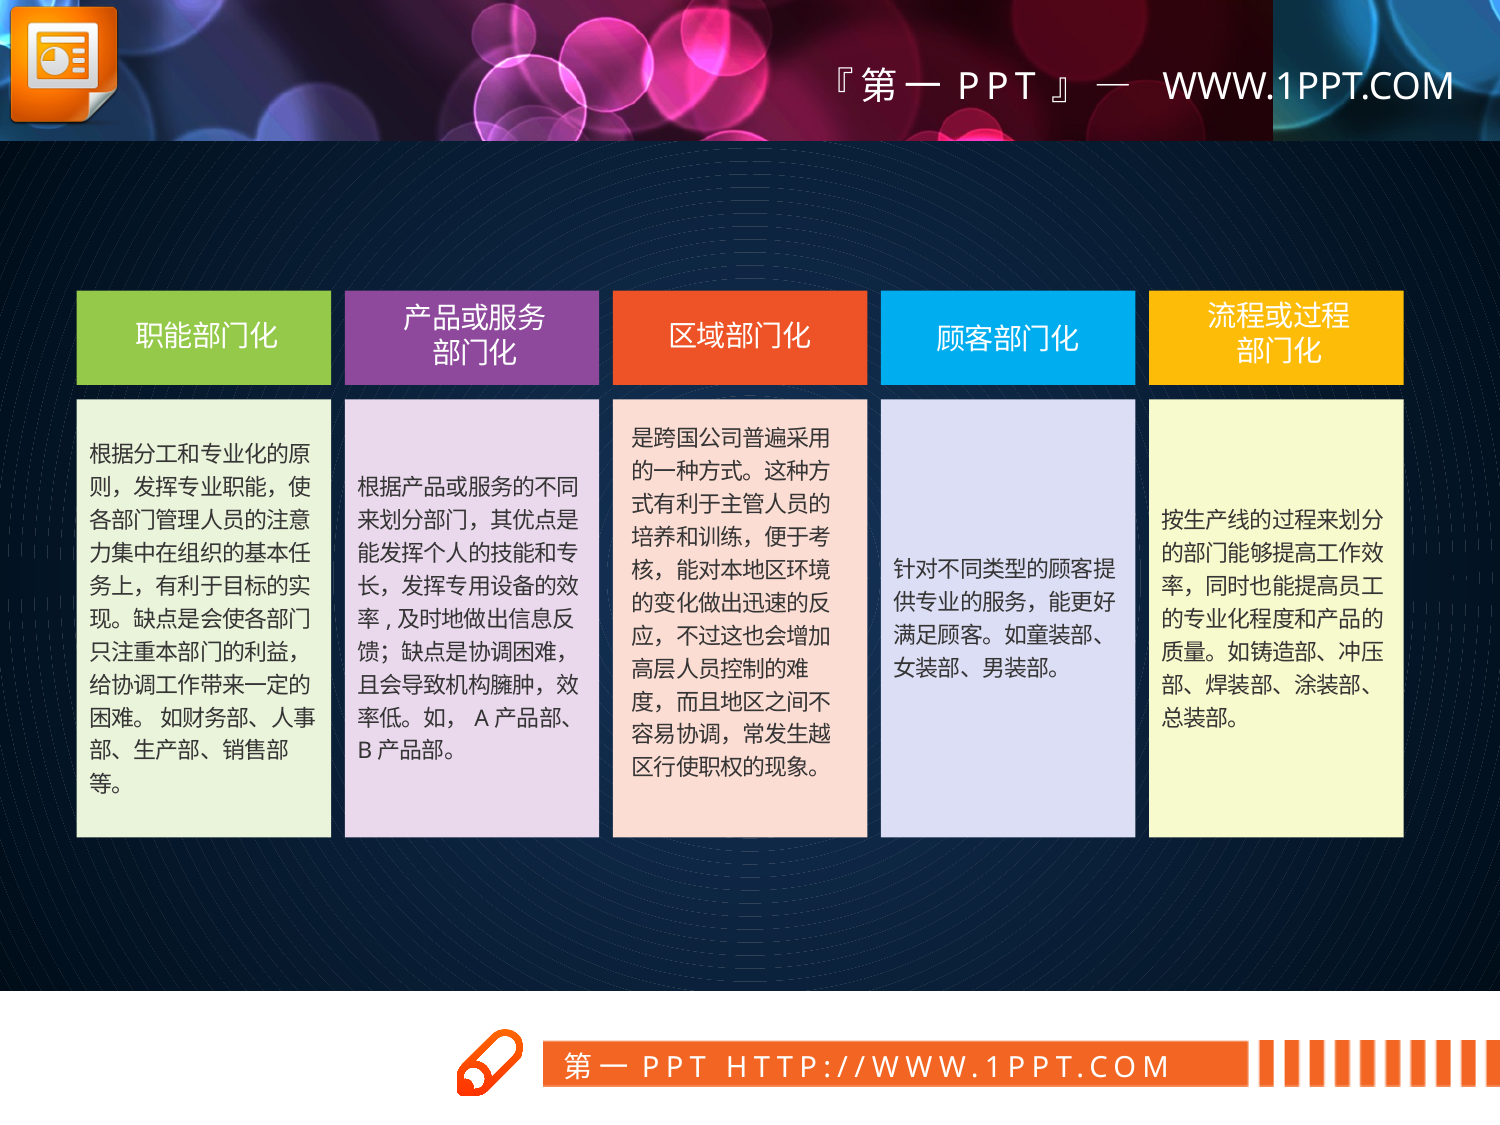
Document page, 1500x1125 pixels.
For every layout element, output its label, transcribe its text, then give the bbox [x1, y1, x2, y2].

text_box 是跨国公司普遍采用的一种方式。这种方式有利于主管人员的培养和训练，便于考核，能对本地区环境的变化做出迅速的反应，不过这也会增加高层人员控制的难度，而且地区之间不容易协调，常发生越区行使职权的现象。 [612, 399, 868, 838]
text_box 产品或服务 部门化 [344, 290, 600, 385]
text_box 针对不同类型的顾客提供专业的服务，能更好满足顾客。如童装部、女装部、男装部。 [880, 399, 1136, 838]
picture [0, 0, 1500, 141]
text_box 区域部门化 [612, 290, 868, 385]
text_box 职能部门化 [76, 290, 332, 385]
text_box 流程或过程 部门化 [1149, 290, 1404, 385]
text_box 根据产品或服务的不同来划分部门，其优点是能发挥个人的技能和专长，发挥专用设备的效率,及时地做出信息反馈；缺点是协调困难，且会导致机构臃肿，效率低。如，A产品部、B产品部。 [344, 399, 600, 838]
text_box 顾客部门化 [880, 290, 1136, 385]
text_box 根据分工和专业化的原则，发挥专业职能，使各部门管理人员的注意力集中在组织的基本任务上，有利于目标的实现。缺点是会使各部门只注重本部门的利益，给协调工作带来一定的困难。 如财务部、人事部、生产部、销售部等。 [76, 399, 332, 838]
text_box 按生产线的过程来划分的部门能够提高工作效率，同时也能提高员工的专业化程度和产品的质量。如铸造部、冲压部、焊装部、涂装部、总装部。 [1149, 399, 1404, 838]
picture [543, 1040, 1500, 1087]
